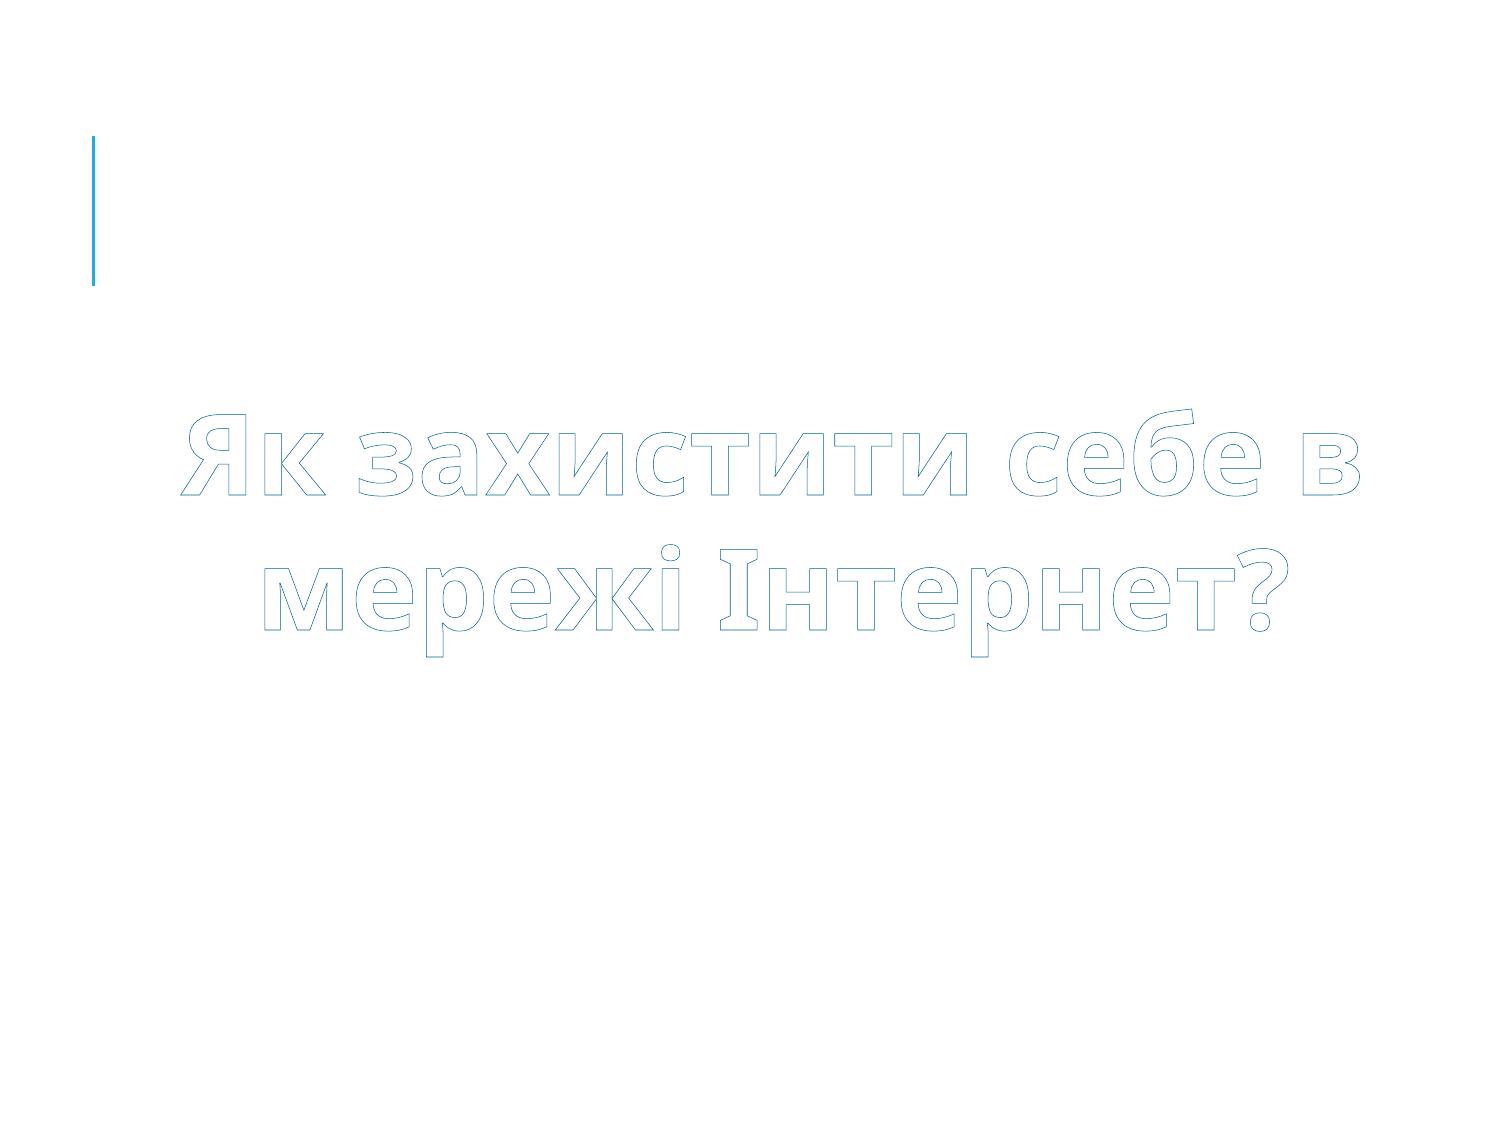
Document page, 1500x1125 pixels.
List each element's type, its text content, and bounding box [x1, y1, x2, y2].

text_box Як захистити себе в мережі Інтернет? [93, 374, 1454, 660]
